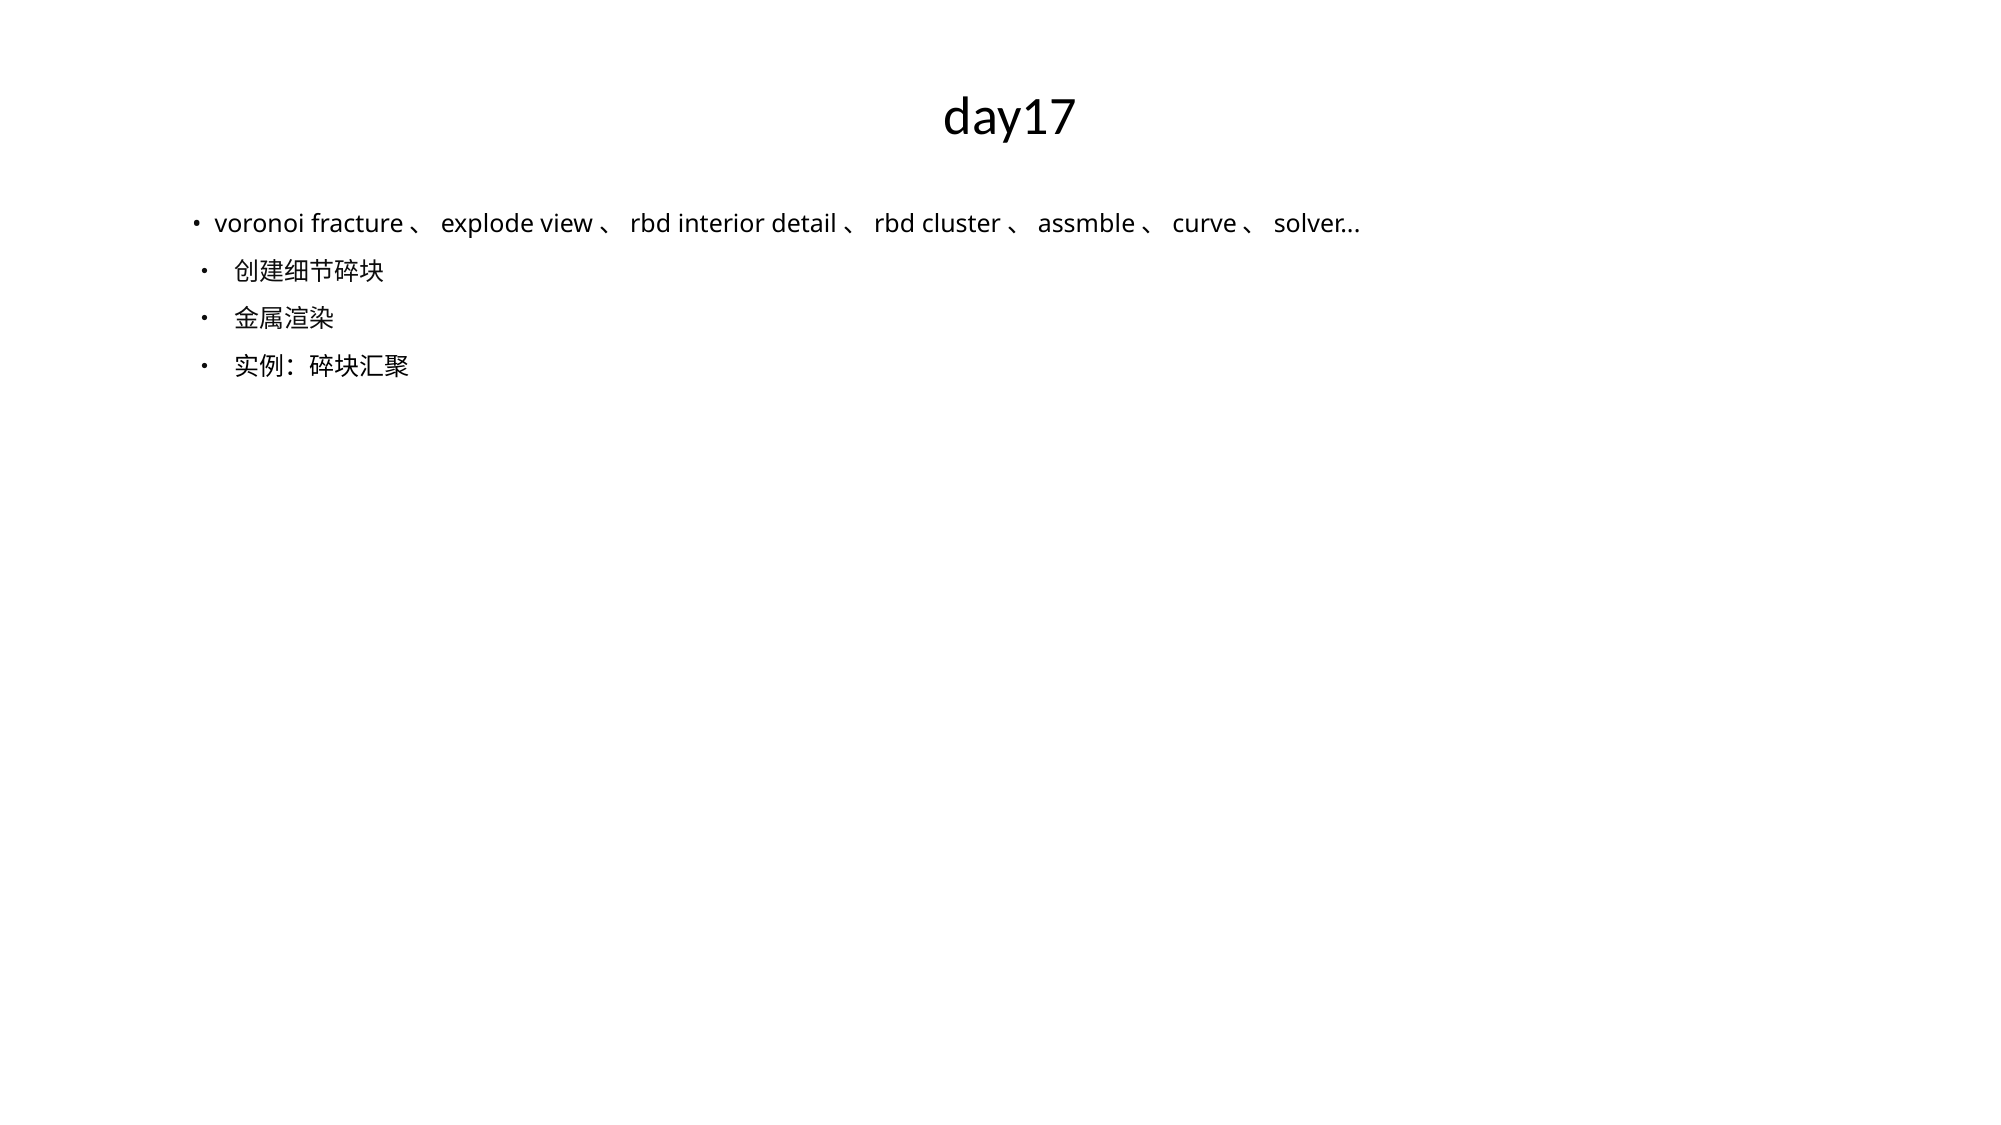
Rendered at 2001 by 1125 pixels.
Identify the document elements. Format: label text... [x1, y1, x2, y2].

title day17 [711, 41, 1309, 154]
subtitle • voronoi fracture、explode view、rbd interior detail、rbd cluster、assmble、curve、solver... • 创建细节碎块 • 金属渲染 • 实例：碎块汇聚 [176, 203, 1815, 903]
